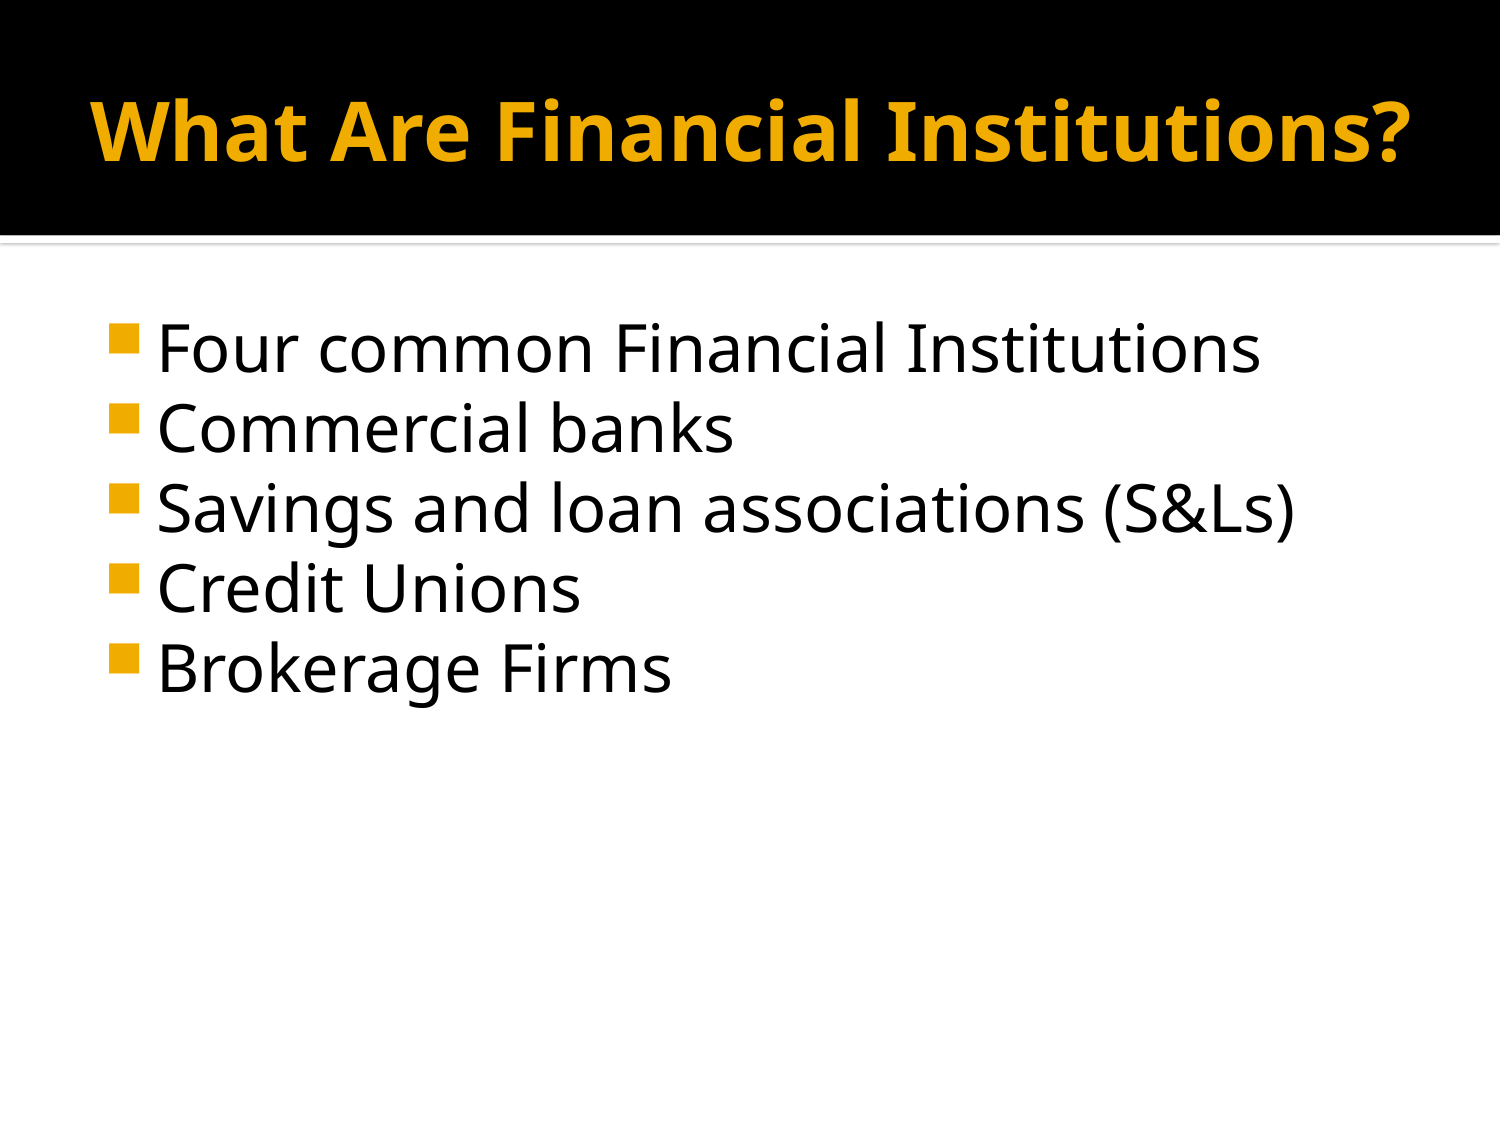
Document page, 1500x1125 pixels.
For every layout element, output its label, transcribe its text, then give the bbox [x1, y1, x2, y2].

list Four common Financial Institutions Commercial banks Savings and loan associations (S&Ls) Credit Unions Brokerage Firms [75, 291, 1425, 1050]
title What Are Financial Institutions? [75, 25, 1425, 231]
